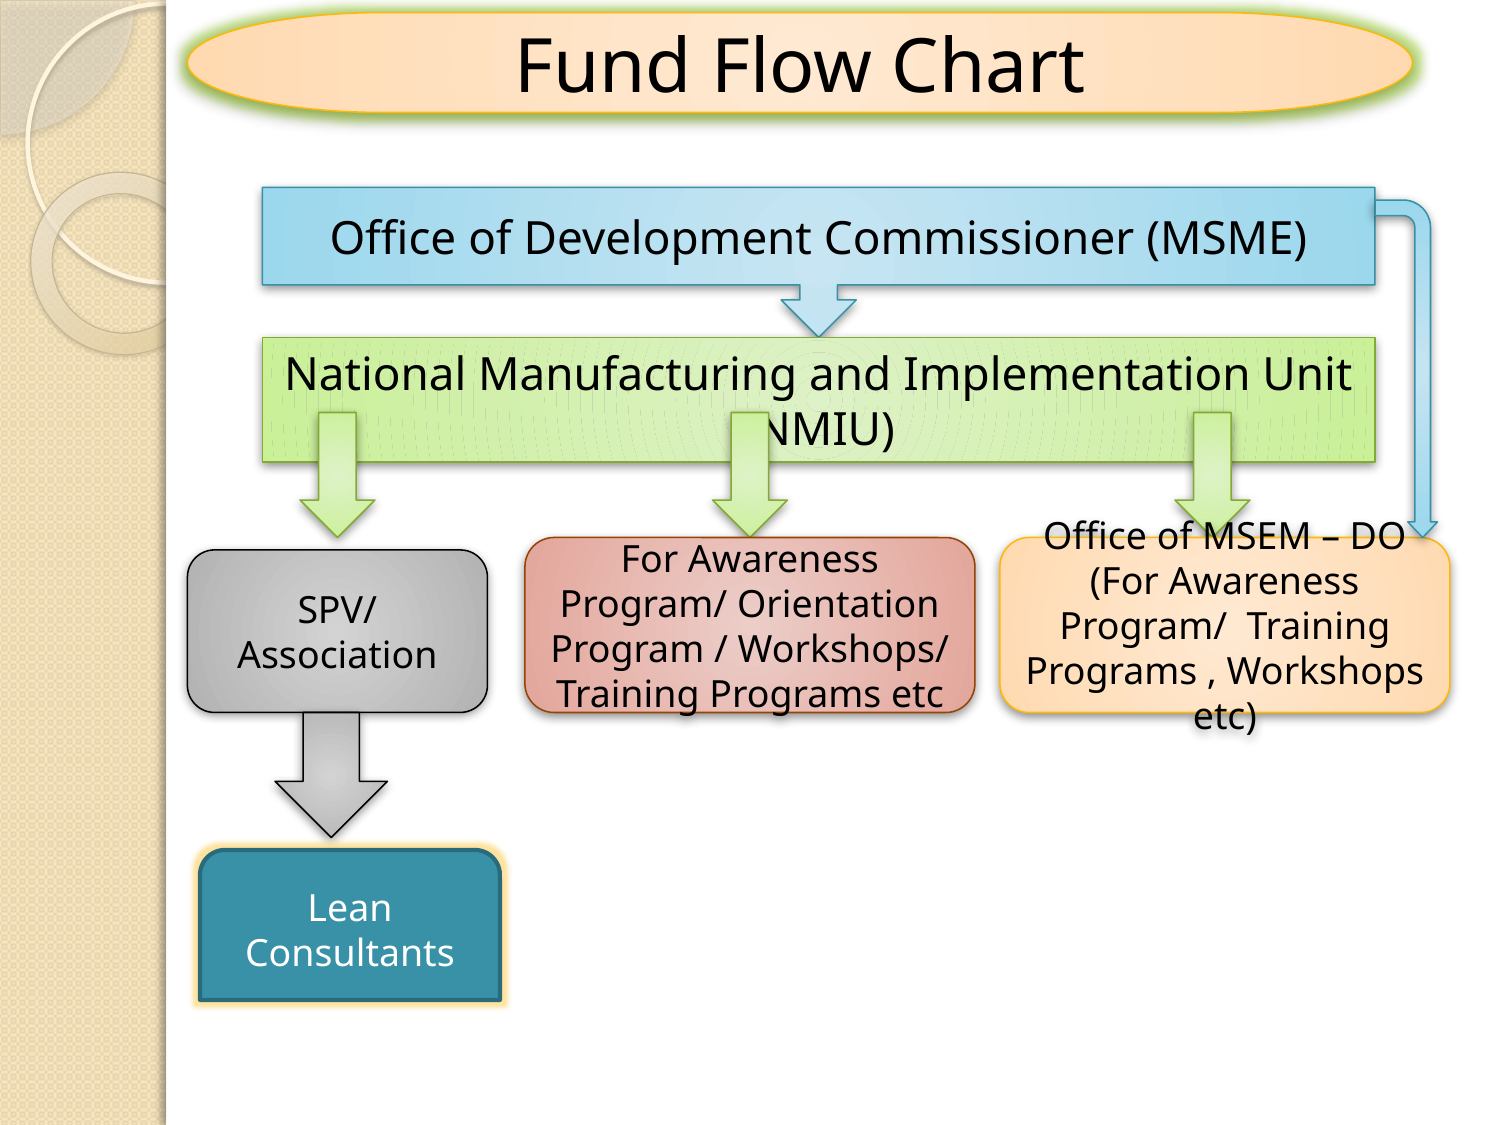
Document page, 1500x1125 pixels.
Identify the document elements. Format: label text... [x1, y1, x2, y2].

text_box [711, 411, 789, 534]
text_box [274, 711, 389, 839]
text_box [1174, 411, 1251, 534]
text_box [1374, 199, 1439, 539]
text_box Lean Consultants [197, 847, 503, 1003]
text_box Office of Development Commissioner (MSME) [261, 186, 1376, 334]
text_box For Awareness Program/ Orientation Program / Workshops/ Training Programs etc [524, 536, 976, 714]
text_box [299, 411, 376, 539]
text_box Office of MSEM – DO (For Awareness Program/ Training Programs , Workshops etc) [999, 536, 1451, 714]
text_box National Manufacturing and Implementation Unit (NMIU) [262, 337, 1376, 463]
text_box SPV/ Association [186, 549, 489, 714]
text_box Fund Flow Chart [186, 11, 1414, 114]
